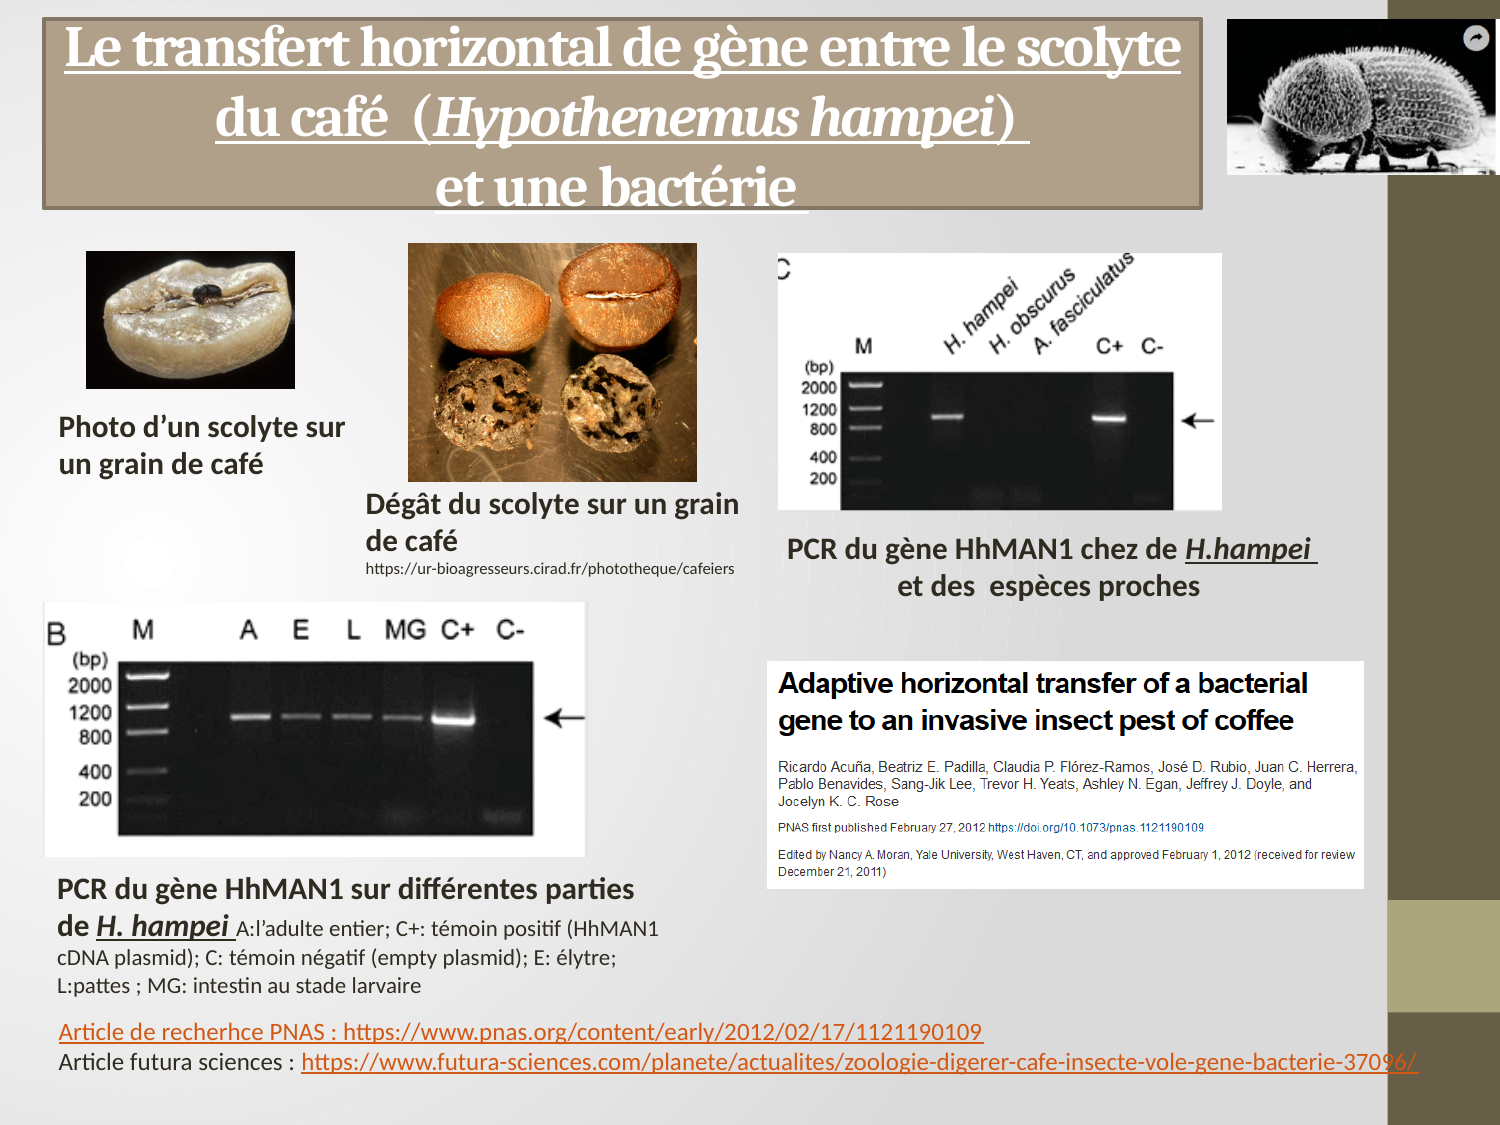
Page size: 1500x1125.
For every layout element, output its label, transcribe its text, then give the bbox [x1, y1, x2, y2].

picture [767, 661, 1365, 890]
picture [407, 243, 698, 482]
title Le transfert horizontal de gène entre le scolyte du café (Hypothenemus hampei) et une bactérie [42, 17, 1203, 210]
text_box Dégât du scolyte sur un grain de café https://ur-bioagresseurs.cirad.fr/phototheque/cafeiers [350, 475, 768, 586]
text_box Article de recherhce PNAS : https://www.pnas.org/content/early/2012/02/17/1121190109 Article futura sciences : https://www.futura-sciences.com/planete/actualites/zoologie-digerer-cafe-insecte-vole-gene-bacterie-37096/ [43, 1008, 1438, 1125]
text_box Photo d’un scolyte sur un grain de café [43, 398, 405, 489]
picture [85, 250, 296, 389]
text_box PCR du gène HhMAN1 chez de H.hampei et des espèces proches [732, 520, 1373, 611]
text_box PCR du gène HhMAN1 sur différentes parties de H. hampei A:l’adulte entier; C+: témoin positif (HhMAN1 cDNA plasmid); C: témoin négatif (empty plasmid); E: élytre; L:pattes ; MG: intestin au stade larvaire [42, 860, 683, 1006]
picture [43, 601, 590, 857]
picture [777, 252, 1223, 512]
picture [1226, 18, 1500, 175]
